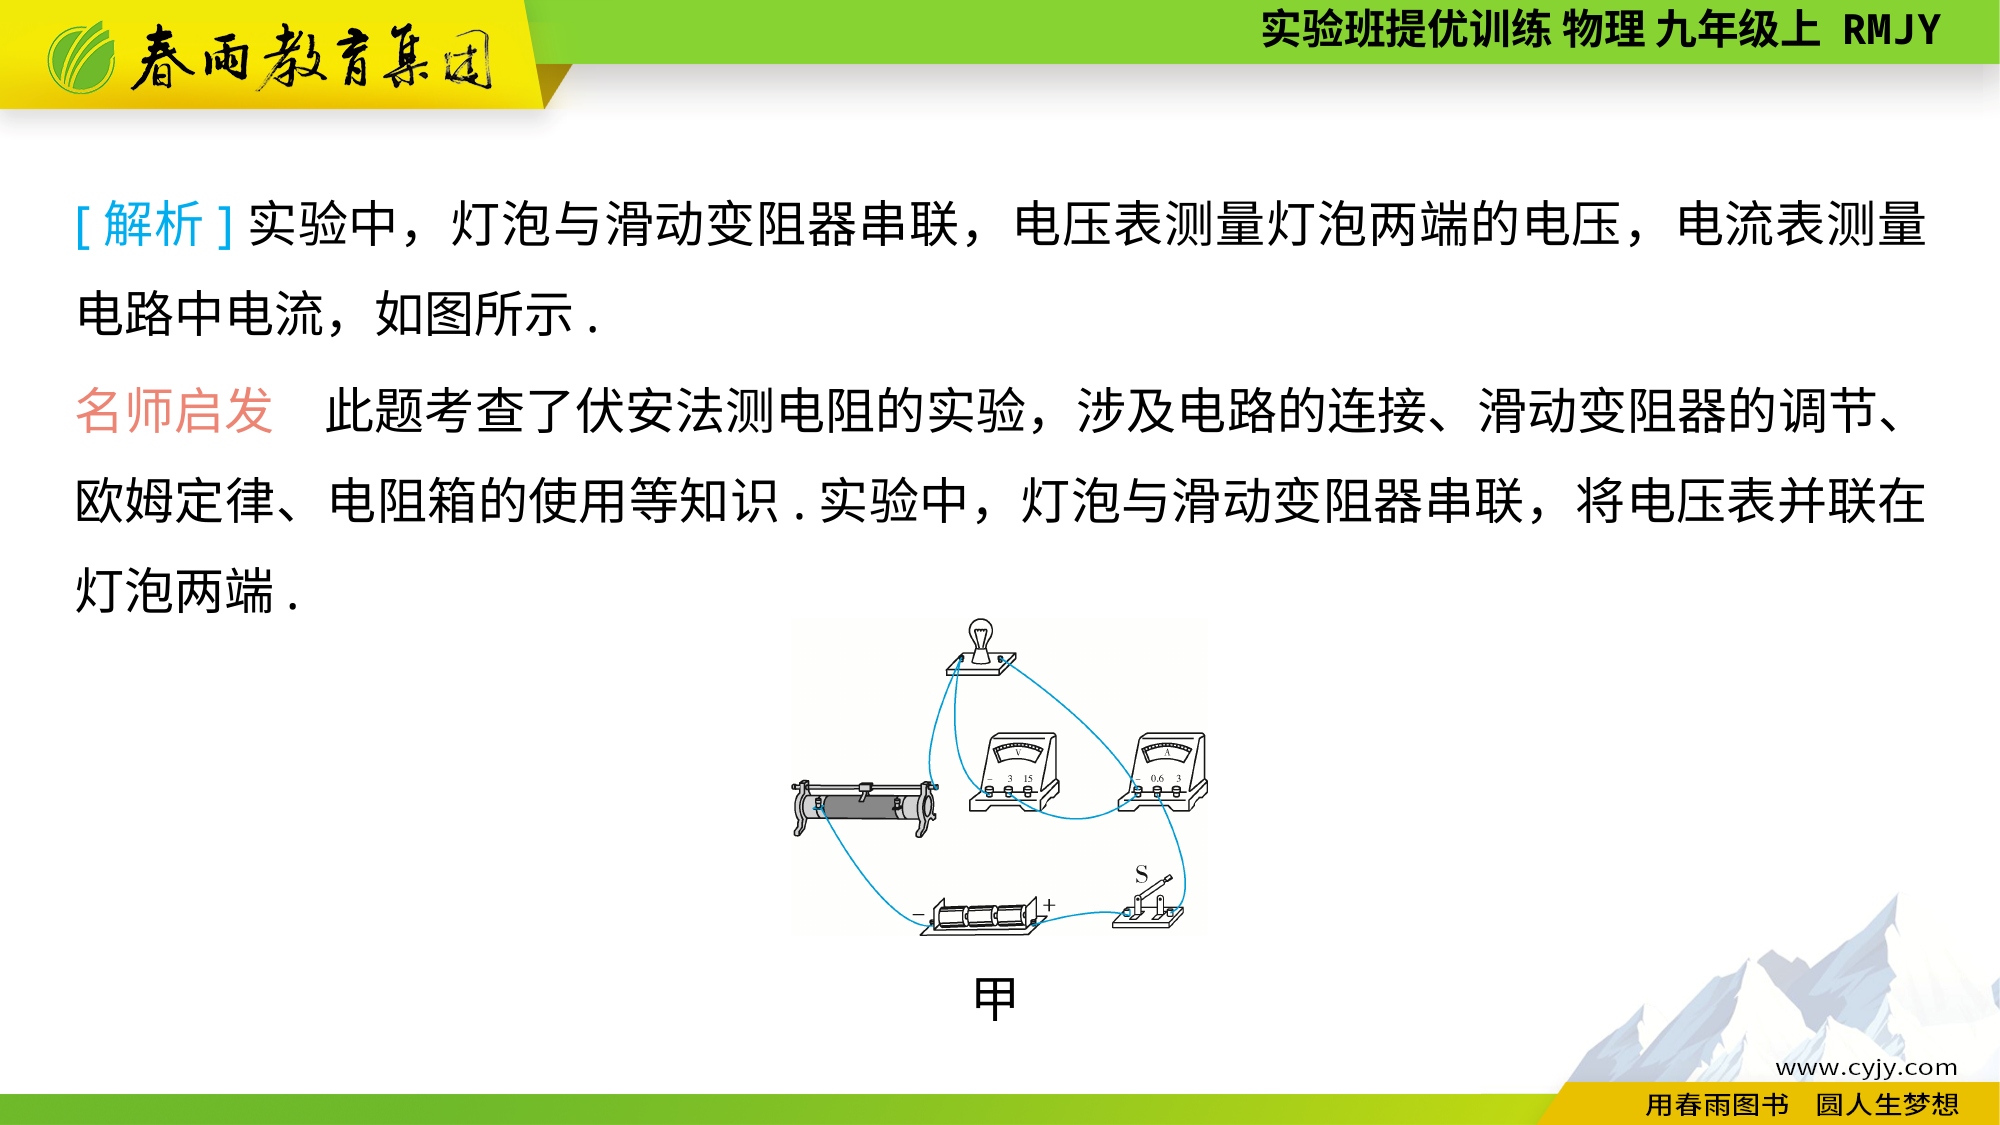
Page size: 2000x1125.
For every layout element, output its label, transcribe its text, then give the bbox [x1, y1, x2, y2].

text_box 甲 [955, 944, 1036, 1036]
list [解析]实验中，灯泡与滑动变阻器串联，电压表测量灯泡两端的电压，电流表测量电路中电流，如图所示. [59, 155, 1944, 341]
text_box 名师启发 此题考查了伏安法测电阻的实验，涉及电路的连接、滑动变阻器的调节、欧姆定律、电阻箱的使用等知识.实验中，灯泡与滑动变阻器串联，将电压表并联在灯泡两端. [59, 342, 1944, 628]
picture [0, 0, 2000, 1125]
